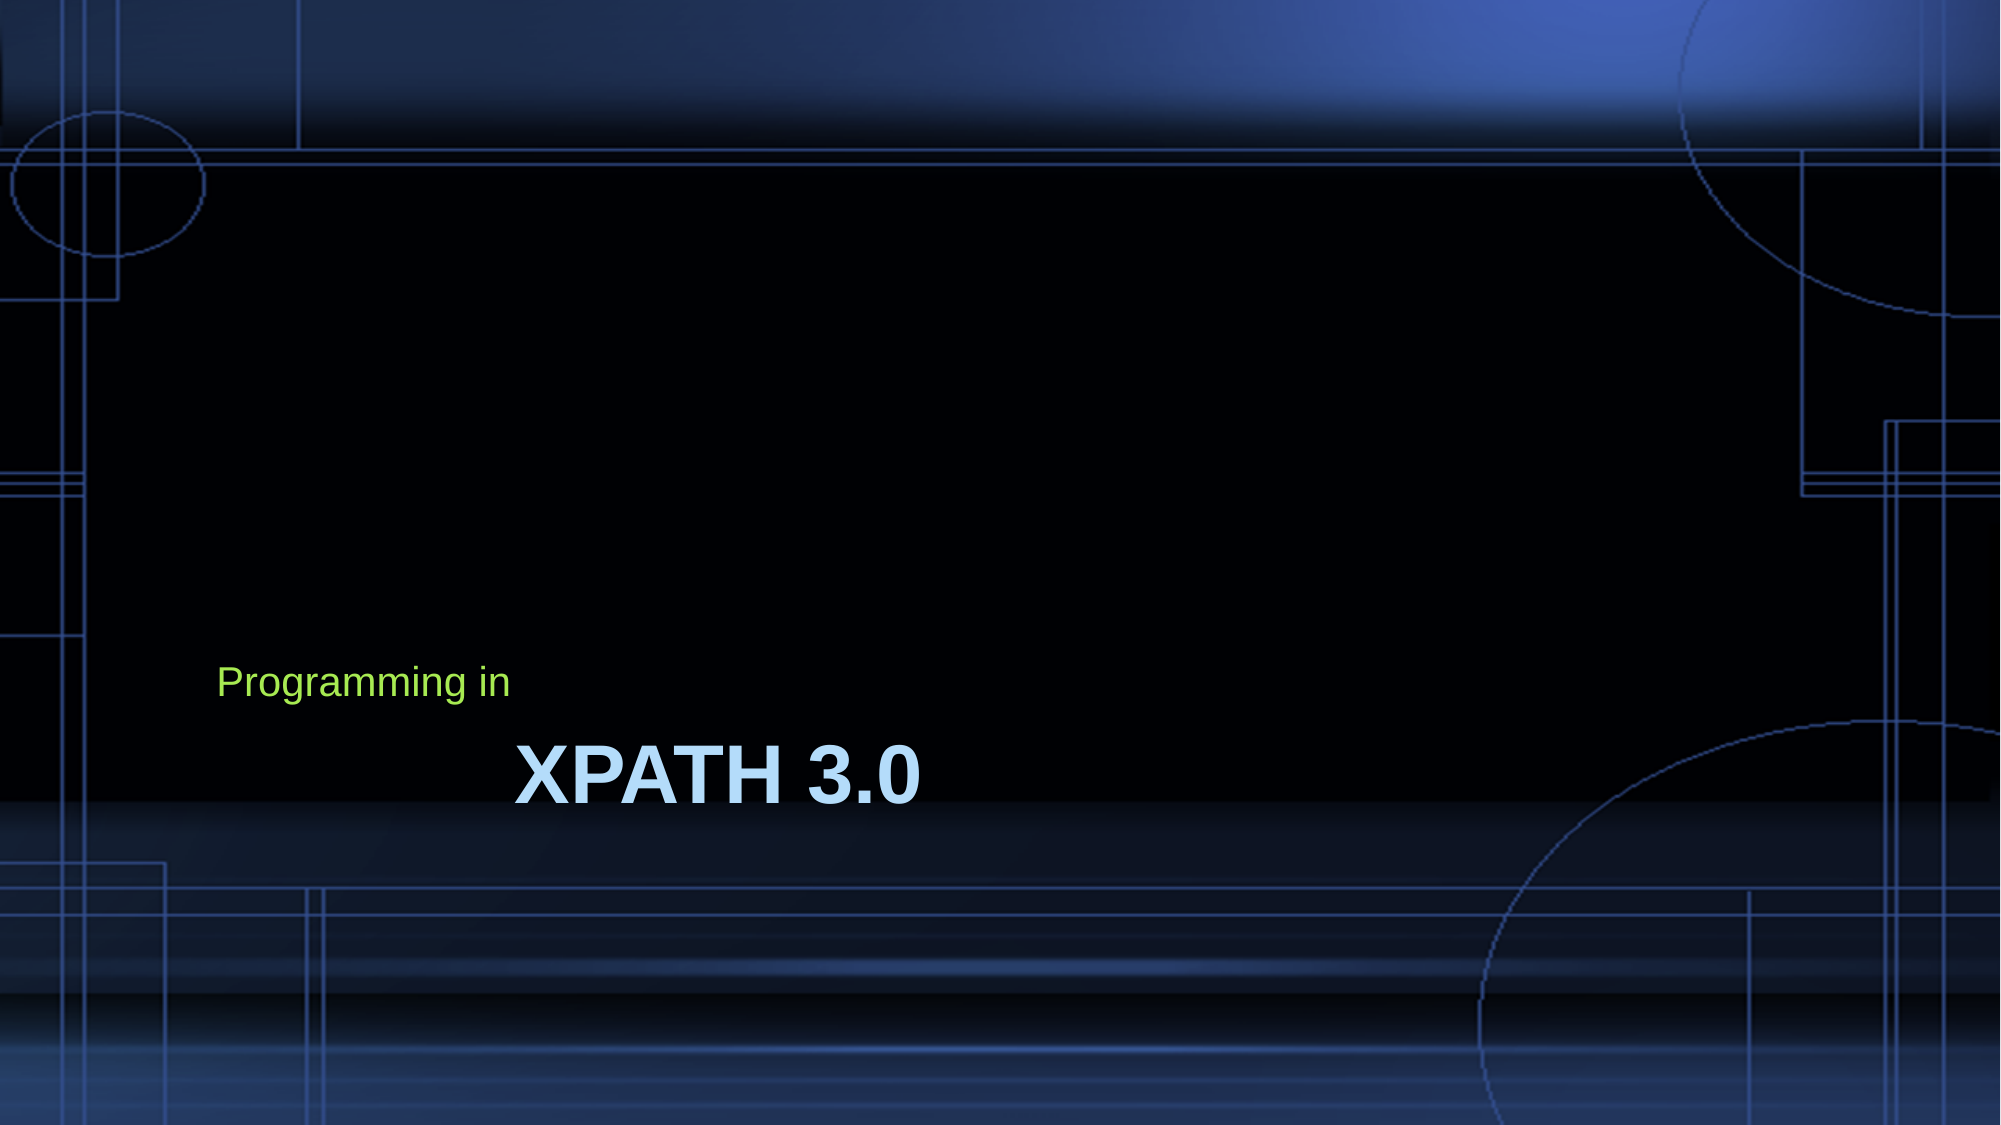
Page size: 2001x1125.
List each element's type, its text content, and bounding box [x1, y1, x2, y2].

title Xpath 3.0 [200, 712, 1900, 1037]
picture [0, 0, 2001, 1125]
subtitle Programming in [200, 464, 1900, 712]
